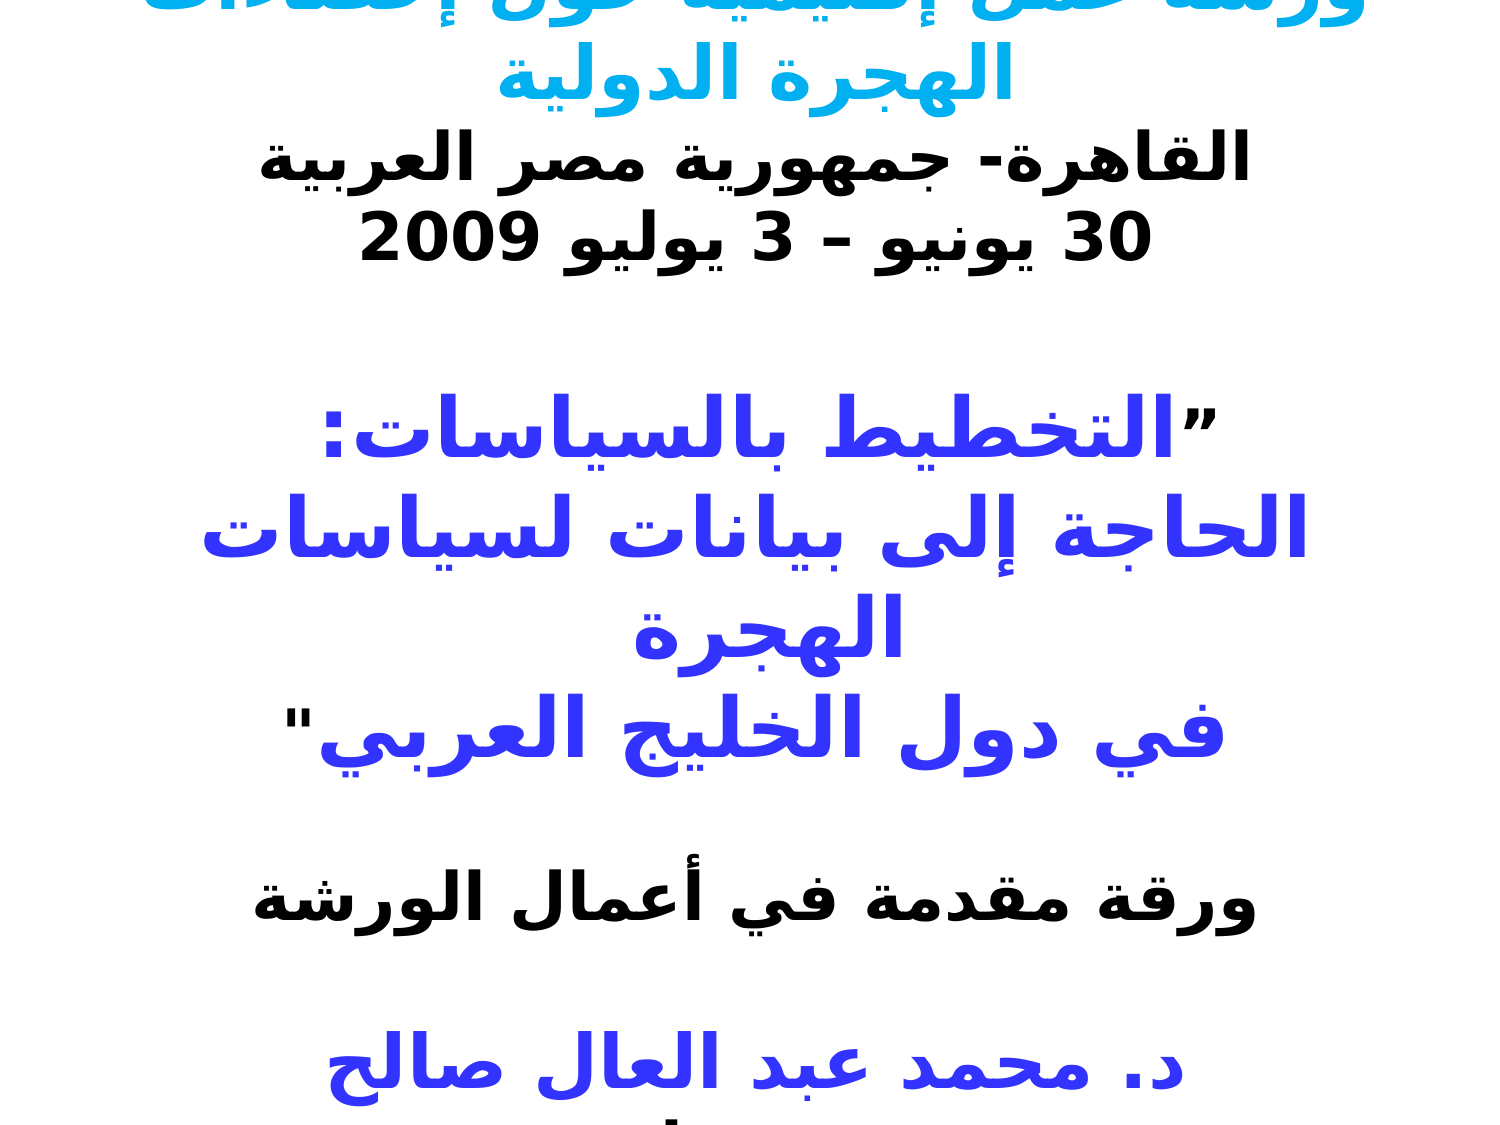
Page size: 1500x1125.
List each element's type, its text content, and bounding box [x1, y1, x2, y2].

text_box ورشة عمل إقليمية حول إحصاءات الهجرة الدولية القاهرة- جمهورية مصر العربية 30 يونيو – 3 يوليو 2009 ”التخطيط بالسياسات: الحاجة إلى بيانات لسياسات الهجرة في دول الخليج العربي" ورقة مقدمة في أعمال الورشة د. محمد عبد العال صالح مستشار [53, 0, 1459, 1125]
